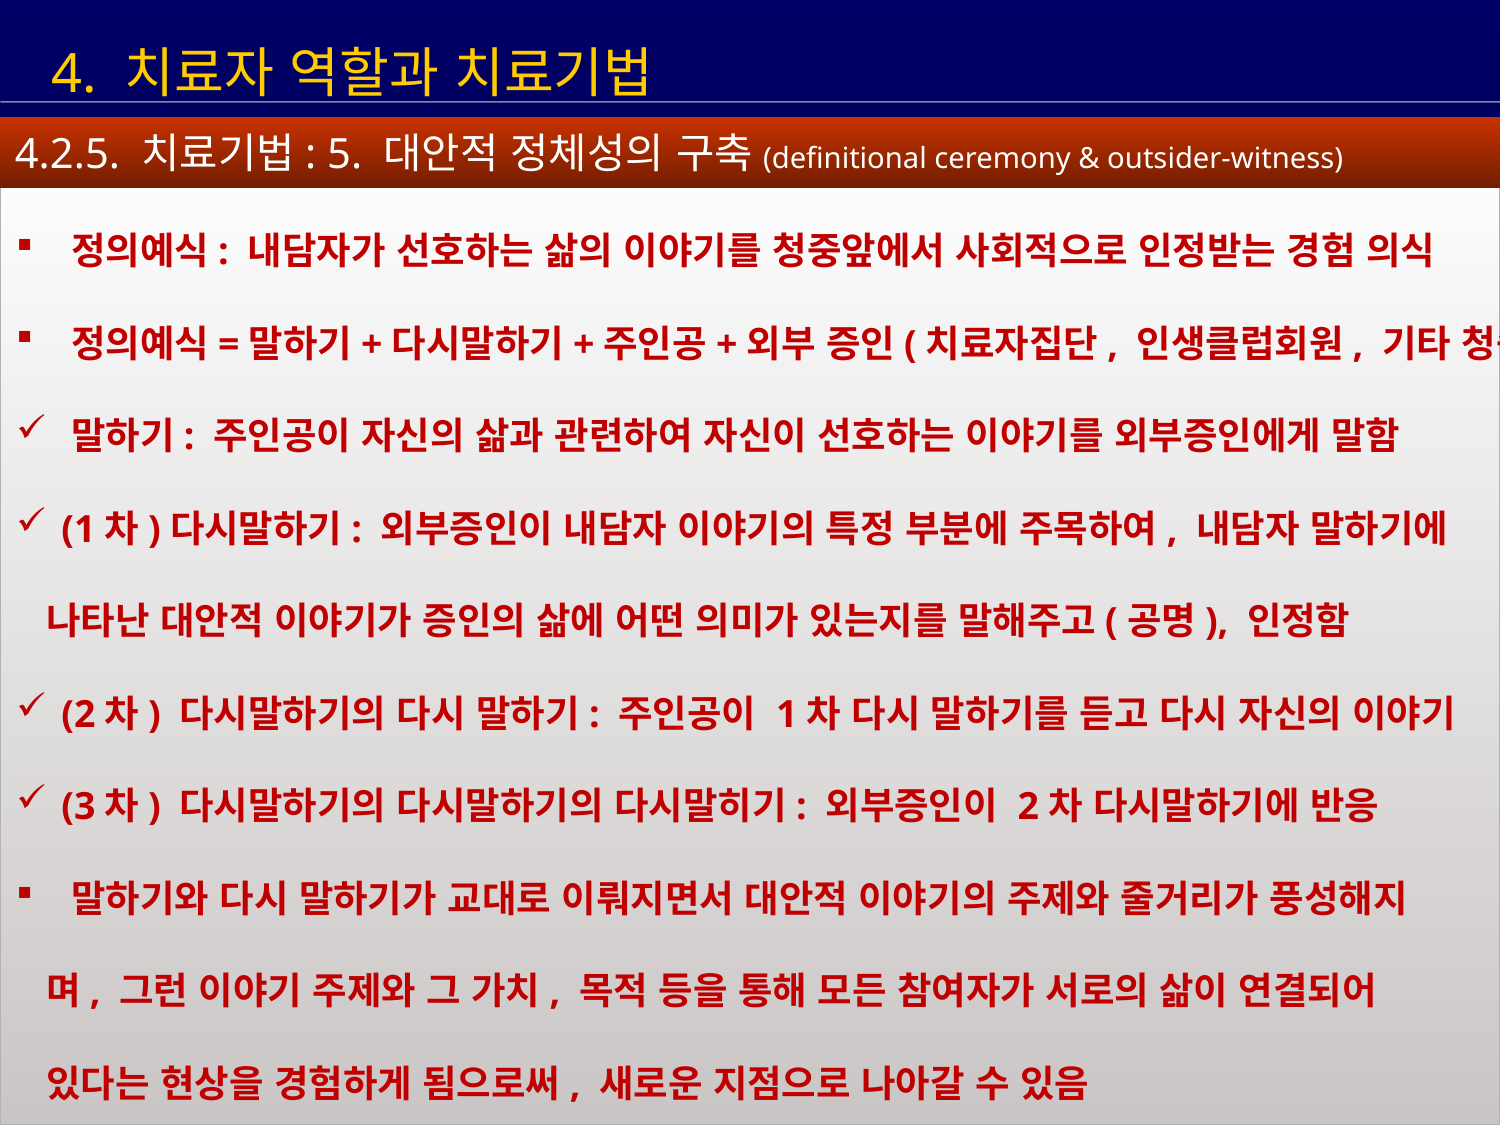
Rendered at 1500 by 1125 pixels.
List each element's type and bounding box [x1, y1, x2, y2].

text_box [0, 30, 1500, 1125]
